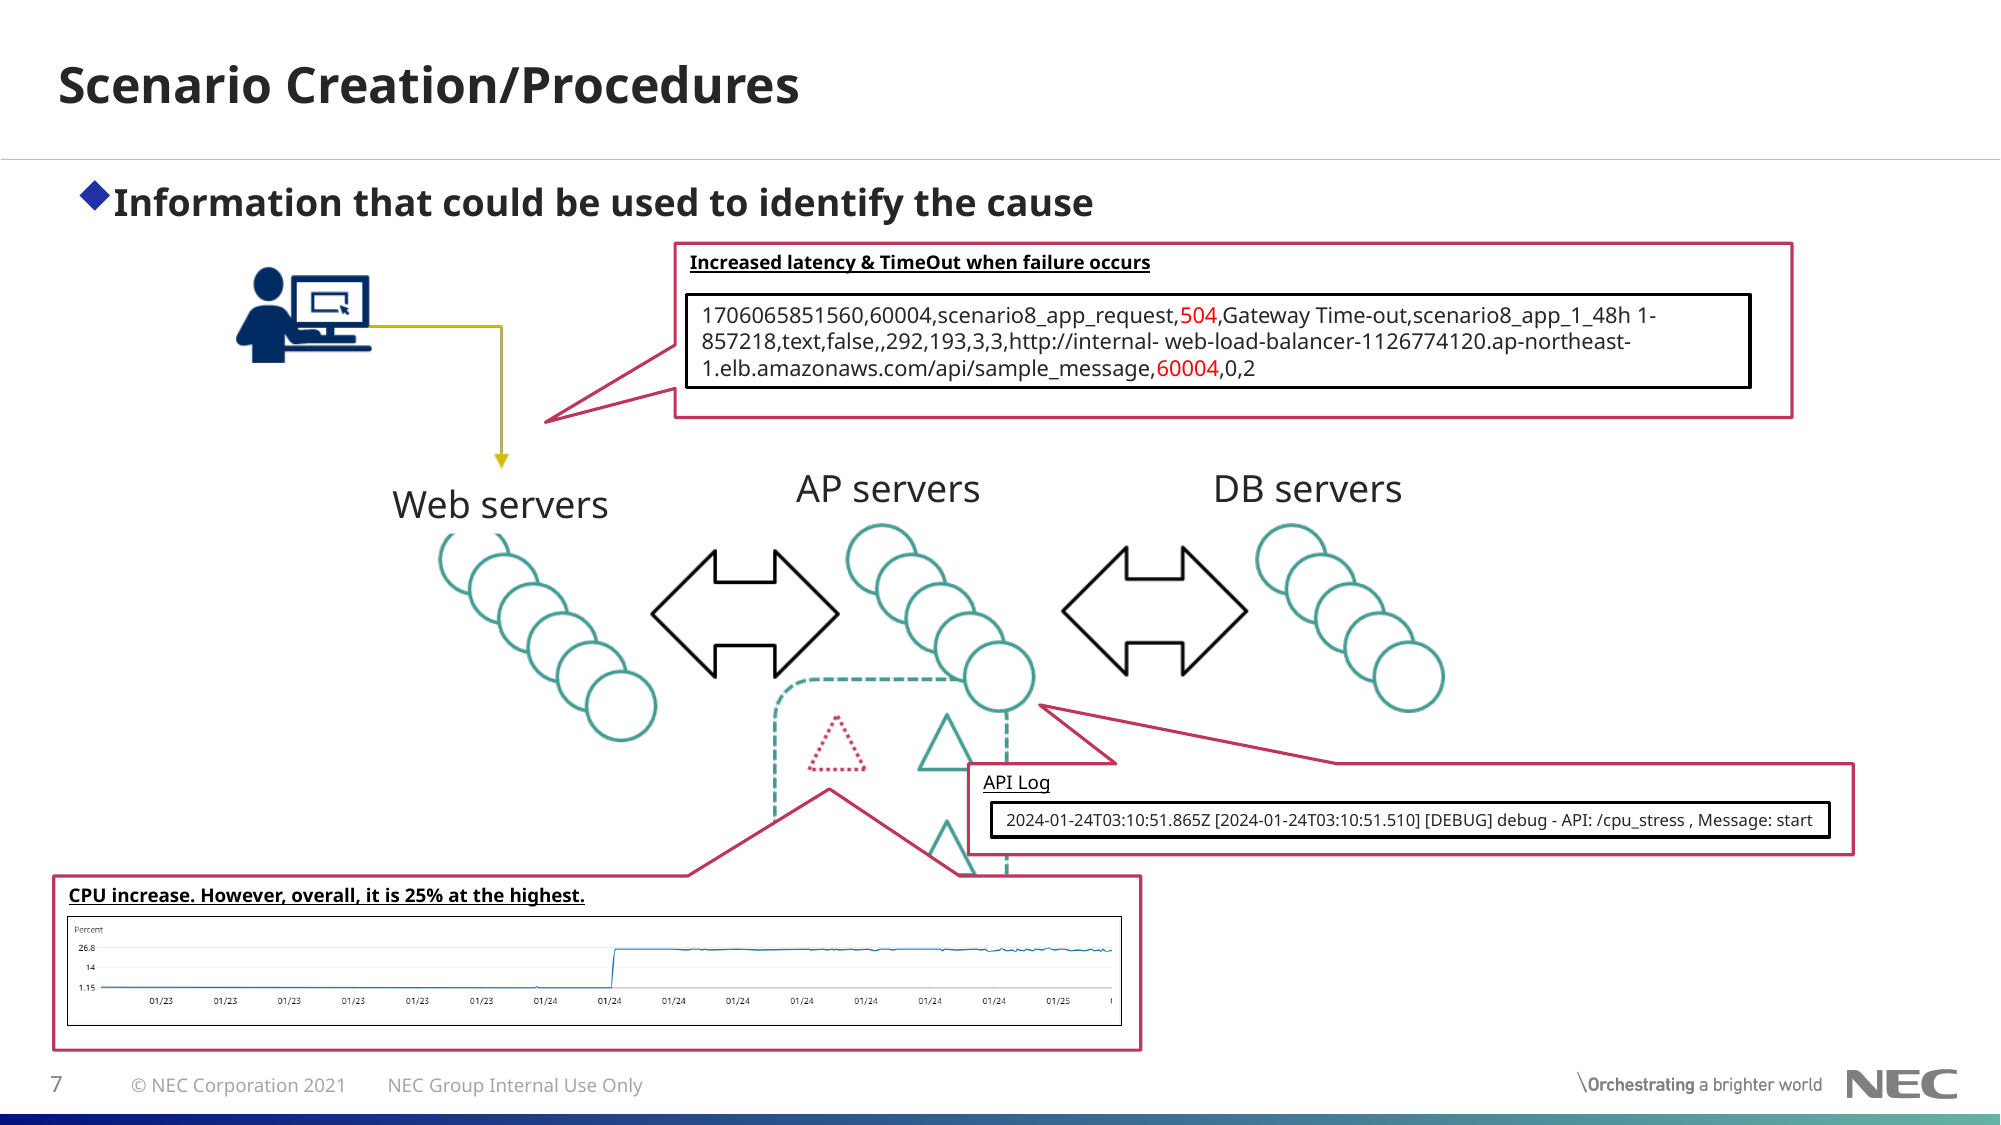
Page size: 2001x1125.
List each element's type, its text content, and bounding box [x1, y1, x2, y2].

text_box 2024-01-24T03:10:51.865Z [2024-01-24T03:10:51.510] [DEBUG] debug - API: /cpu_stress , Message: start [1456, 801, 1831, 839]
text_box CPU increase. However, overall, it is 25% at the highest. [52, 874, 1143, 1052]
picture [0, 0, 2001, 1125]
title Scenario Creation/Procedures [43, 33, 1957, 135]
text_box Increased latency & TimeOut when failure occurs [673, 241, 1794, 420]
text_box Information that could be used to identify the cause [43, 166, 1957, 1012]
text_box 1706065851560,60004,scenario8_app_request,504,Gateway Time-out,scenario8_app_1_48h 1-857218,text,false,,292,193,3,3,http://internal- web-load-balancer-1126774120.ap-northeast-1.elb.amazonaws.com/api/sample_message,60004,0,2 [1456, 293, 1752, 389]
text_box API Log [1456, 762, 1855, 857]
